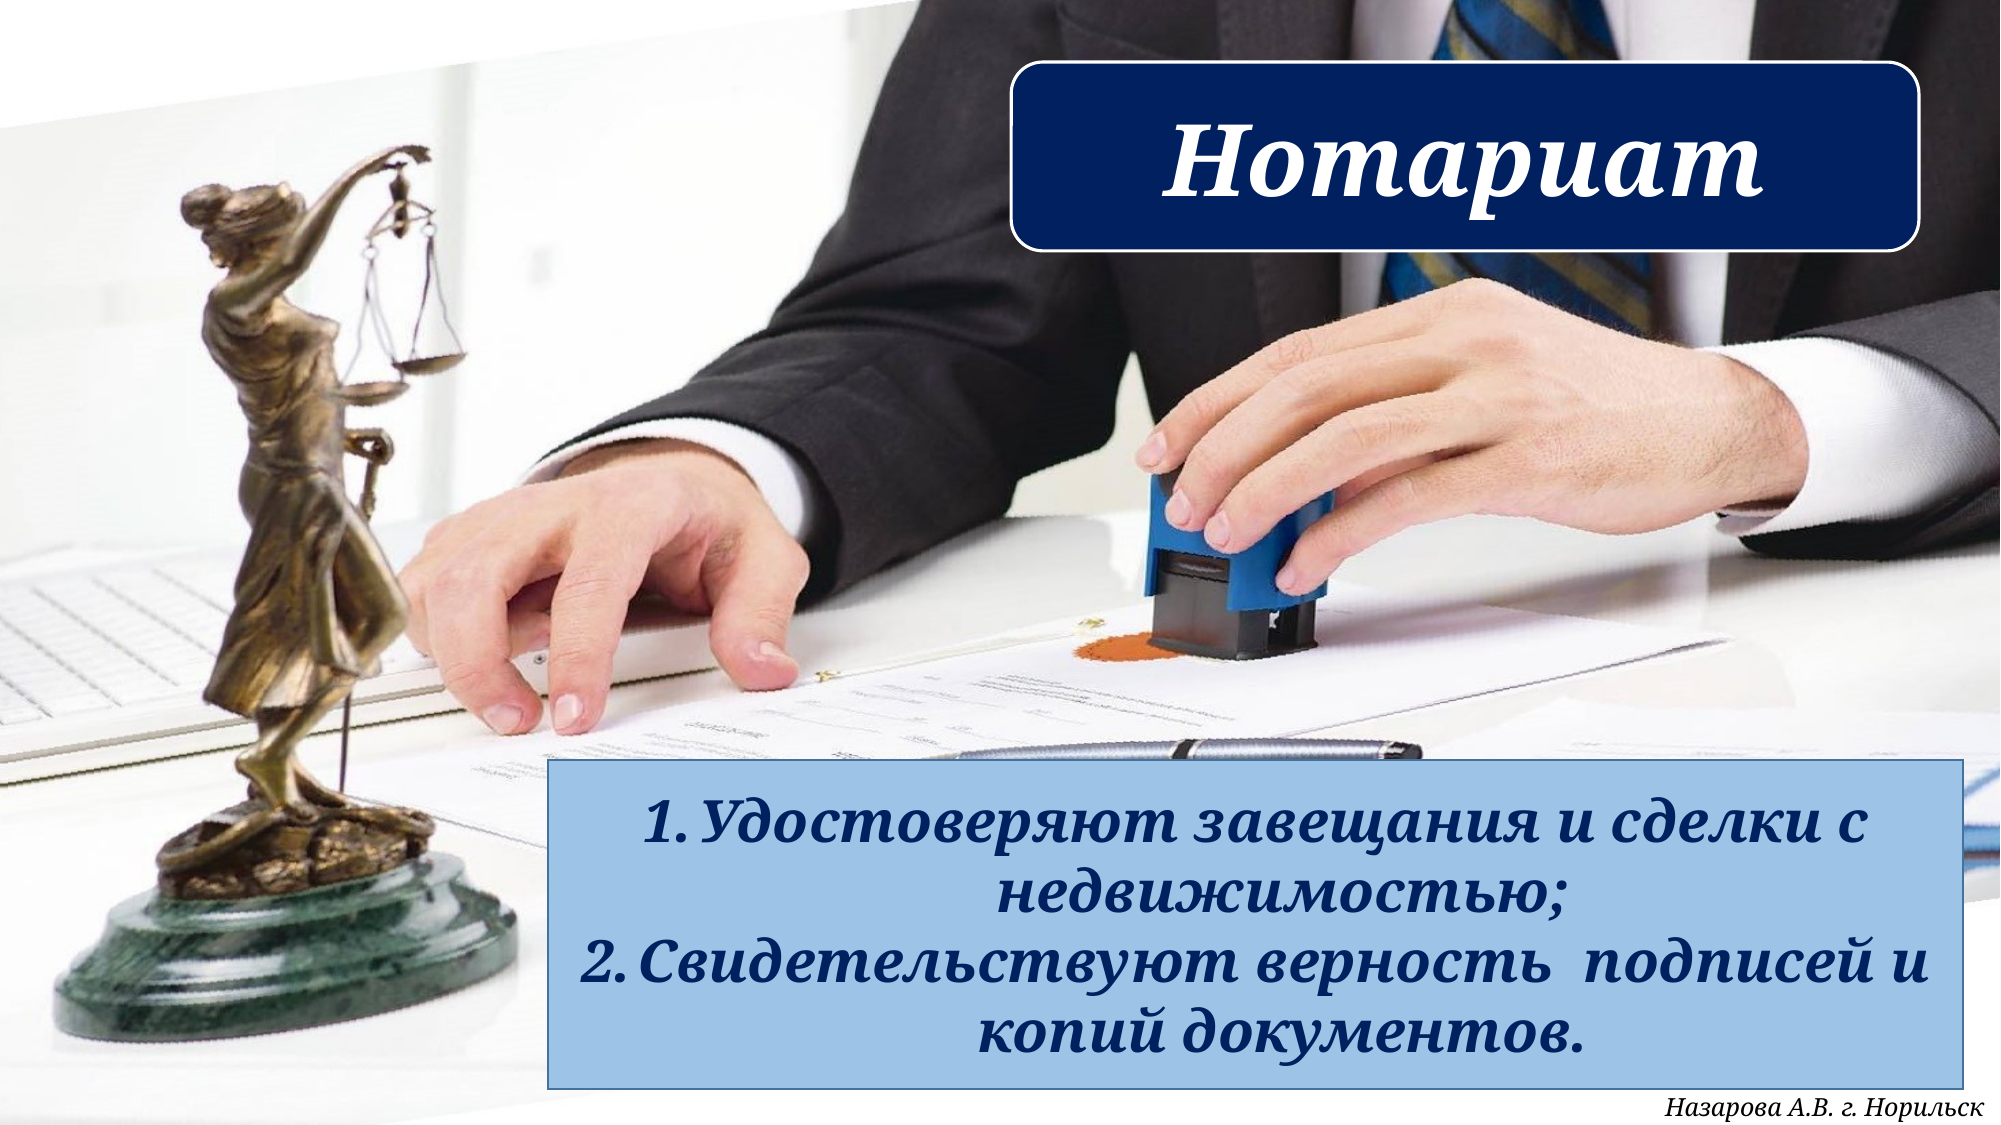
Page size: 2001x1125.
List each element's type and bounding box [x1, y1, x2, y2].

list [0, 0, 2000, 1125]
